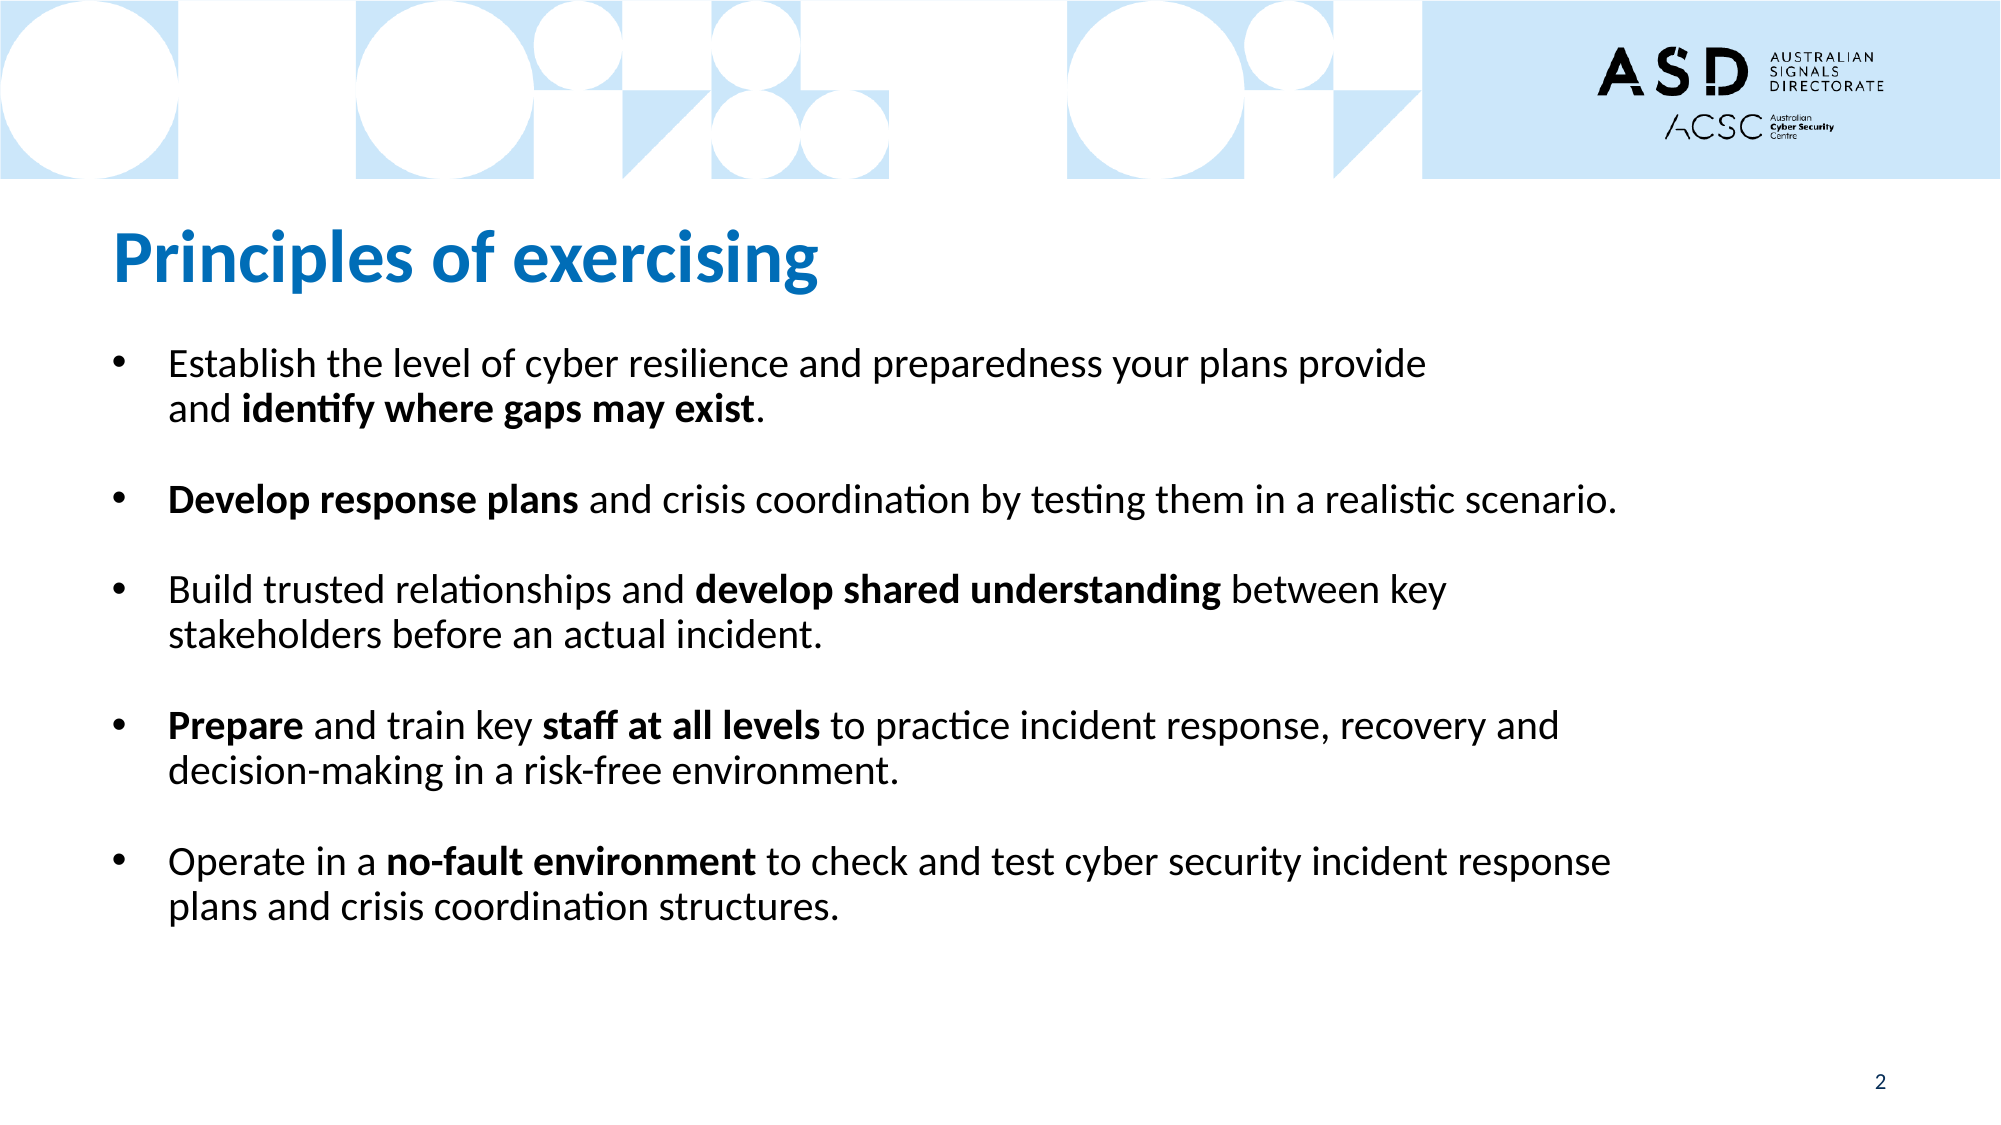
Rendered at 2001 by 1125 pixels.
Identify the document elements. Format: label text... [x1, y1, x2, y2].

slide_number 2 [1799, 1050, 1902, 1111]
picture [0, 0, 2001, 179]
title Principles of exercising [98, 179, 1373, 333]
text_box Establish the level of cyber resilience and preparedness your plans provide and identify where gaps may exist. Develop response plans and crisis coordination by testing them in a realistic scenario. Build trusted relationships and develop shared understanding between key stakeholders before an actual incident. Prepare and train key staff at all levels to practice incident response, recovery and decision-making in a risk-free environment. Operate in a no-fault environment to check and test cyber security incident response plans and crisis coordination structures. [96, 333, 1670, 455]
